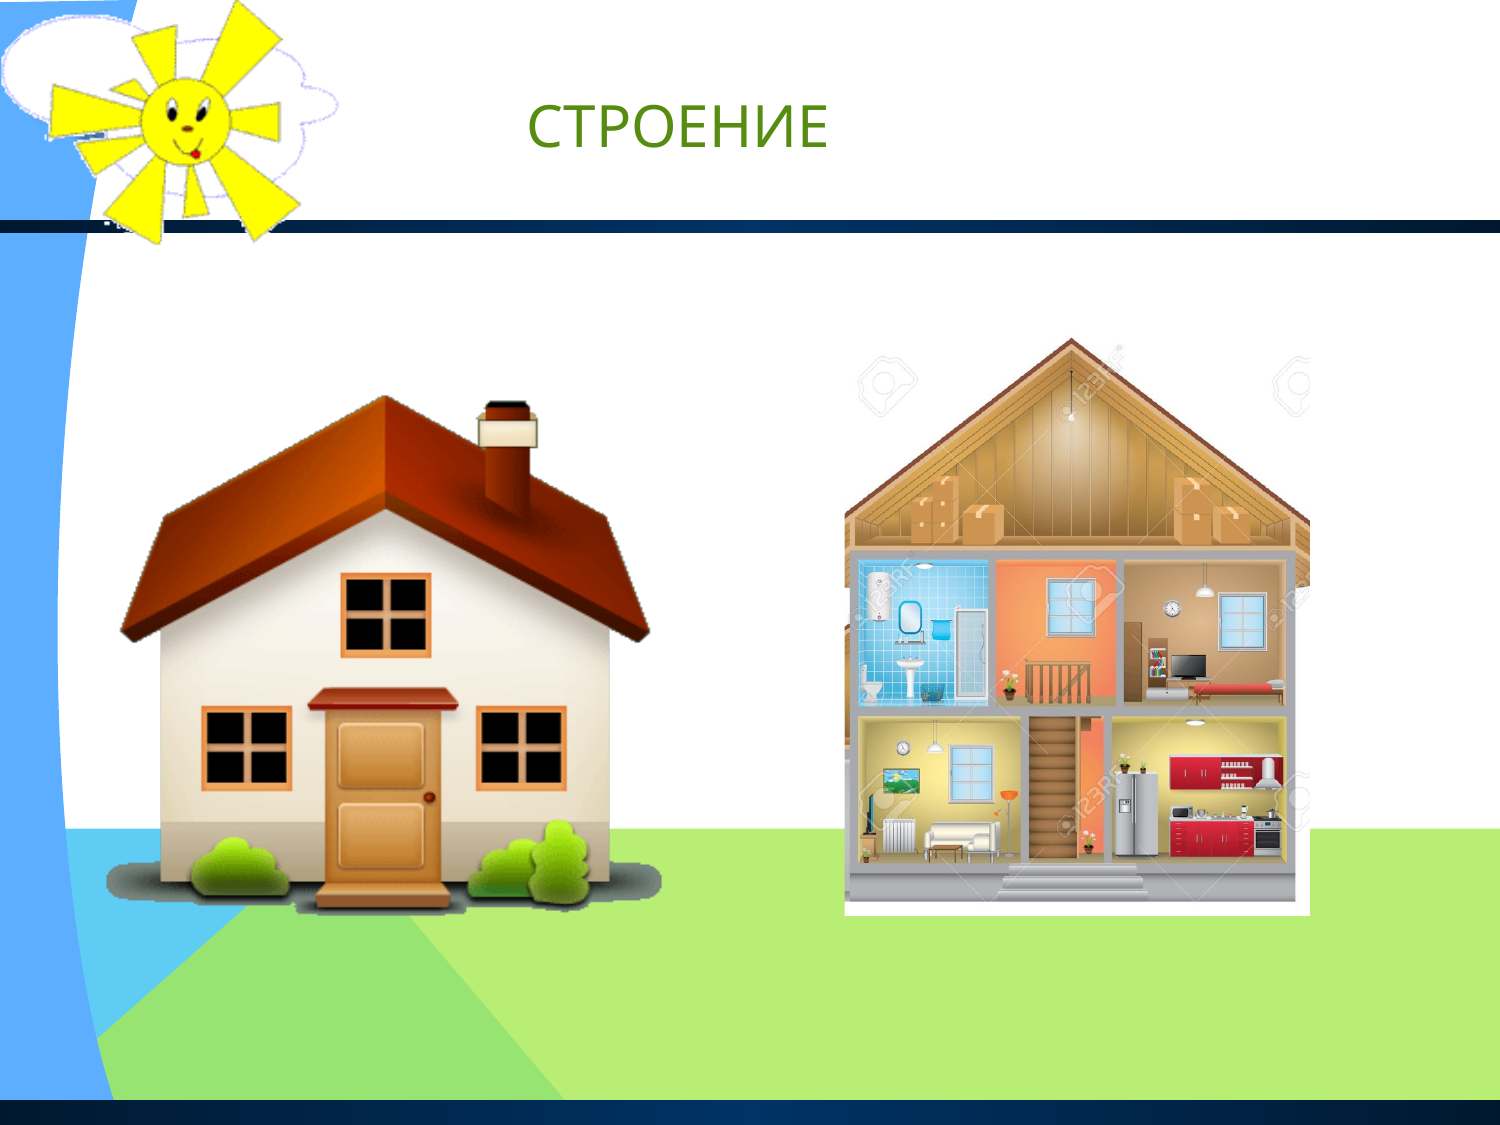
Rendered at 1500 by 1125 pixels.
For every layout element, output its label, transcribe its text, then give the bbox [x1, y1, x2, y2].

picture [0, 278, 869, 1125]
text_box строение [466, 79, 916, 170]
picture [0, 0, 361, 249]
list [844, 325, 1311, 917]
